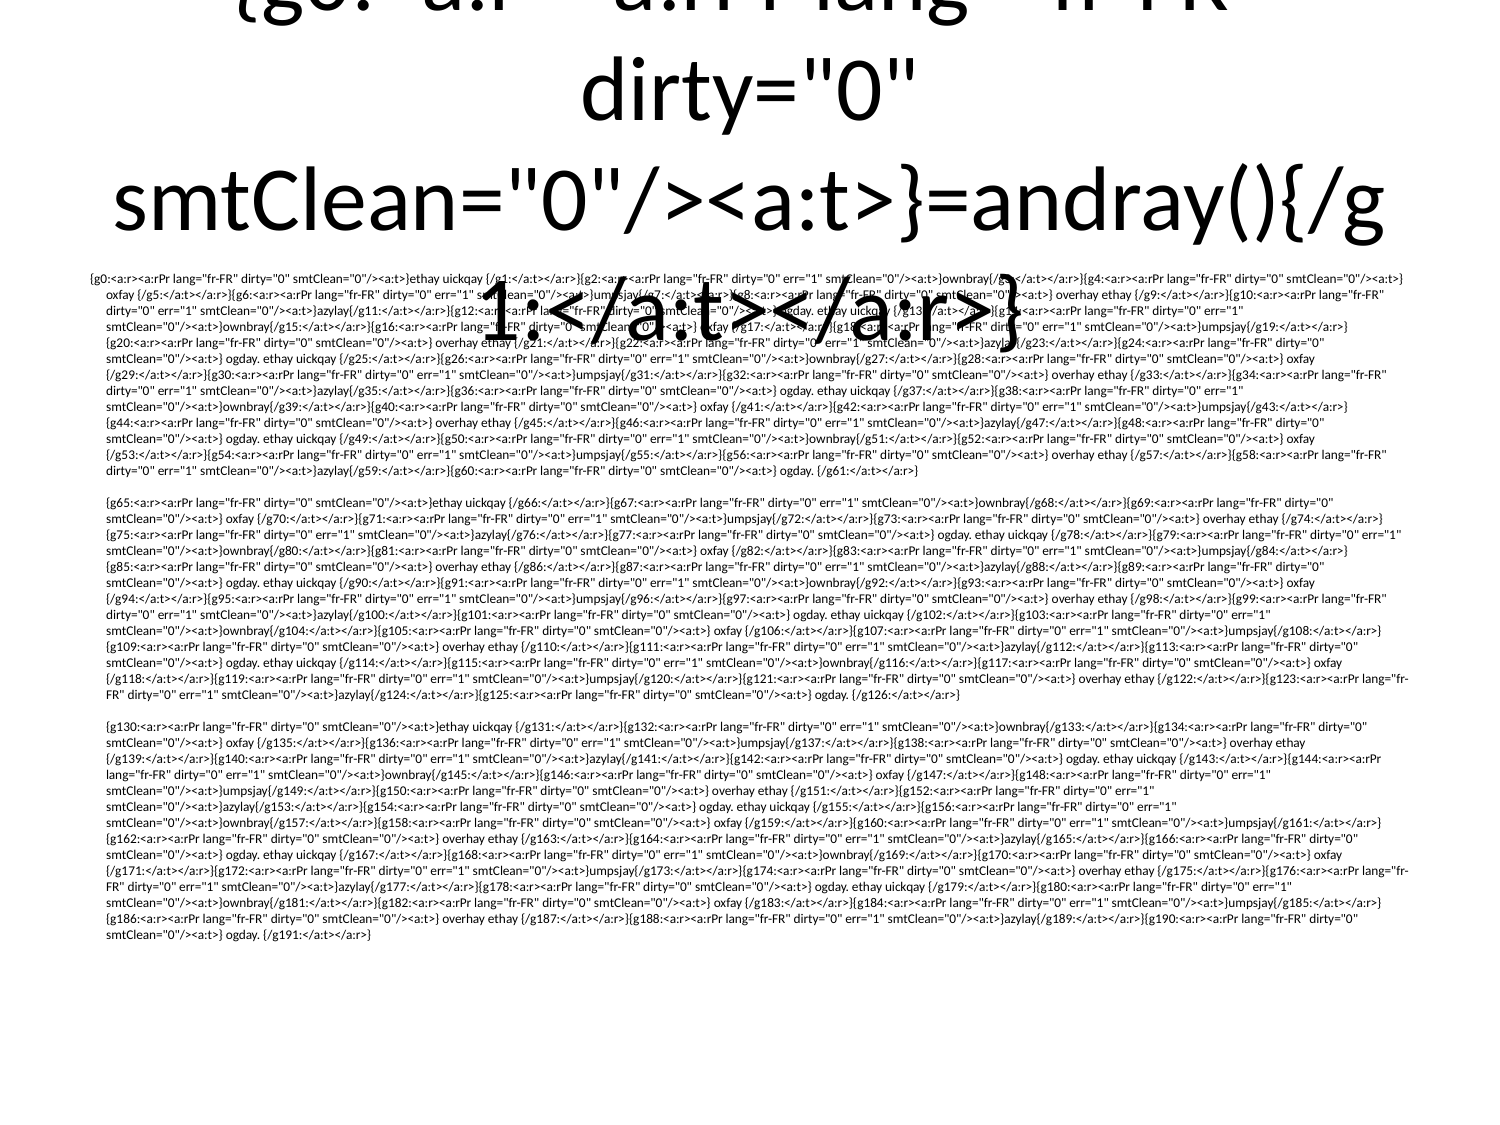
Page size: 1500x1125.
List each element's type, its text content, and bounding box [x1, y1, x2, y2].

title {g0:<a:r><a:rPr lang="fr-FR" dirty="0" smtClean="0"/><a:t>}=andray(){/g1:</a:t></a:r>} [75, 45, 1425, 233]
list {g0:<a:r><a:rPr lang="fr-FR" dirty="0" smtClean="0"/><a:t>}ethay uickqay {/g1:</a:t></a:r>}{g2:<a:r><a:rPr lang="fr-FR" dirty="0" err="1" smtClean="0"/><a:t>}ownbray{/g3:</a:t></a:r>}{g4:<a:r><a:rPr lang="fr-FR" dirty="0" smtClean="0"/><a:t>} oxfay {/g5:</a:t></a:r>}{g6:<a:r><a:rPr lang="fr-FR" dirty="0" err="1" smtClean="0"/><a:t>}umpsjay{/g7:</a:t></a:r>}{g8:<a:r><a:rPr lang="fr-FR" dirty="0" smtClean="0"/><a:t>} overhay ethay {/g9:</a:t></a:r>}{g10:<a:r><a:rPr lang="fr-FR" dirty="0" err="1" smtClean="0"/><a:t>}azylay{/g11:</a:t></a:r>}{g12:<a:r><a:rPr lang="fr-FR" dirty="0" smtClean="0"/><a:t>} ogday. ethay uickqay {/g13:</a:t></a:r>}{g14:<a:r><a:rPr lang="fr-FR" dirty="0" err="1" smtClean="0"/><a:t>}ownbray{/g15:</a:t></a:r>}{g16:<a:r><a:rPr lang="fr-FR" dirty="0" smtClean="0"/><a:t>} oxfay {/g17:</a:t></a:r>}{g18:<a:r><a:rPr lang="fr-FR" dirty="0" err="1" smtClean="0"/><a:t>}umpsjay{/g19:</a:t></a:r>}{g20:<a:r><a:rPr lang="fr-FR" dirty="0" smtClean="0"/><a:t>} overhay ethay {/g21:</a:t></a:r>}{g22:<a:r><a:rPr lang="fr-FR" dirty="0" err="1" smtClean="0"/><a:t>}azylay{/g23:</a:t></a:r>}{g24:<a:r><a:rPr lang="fr-FR" dirty="0" smtClean="0"/><a:t>} ogday. ethay uickqay {/g25:</a:t></a:r>}{g26:<a:r><a:rPr lang="fr-FR" dirty="0" err="1" smtClean="0"/><a:t>}ownbray{/g27:</a:t></a:r>}{g28:<a:r><a:rPr lang="fr-FR" dirty="0" smtClean="0"/><a:t>} oxfay {/g29:</a:t></a:r>}{g30:<a:r><a:rPr lang="fr-FR" dirty="0" err="1" smtClean="0"/><a:t>}umpsjay{/g31:</a:t></a:r>}{g32:<a:r><a:rPr lang="fr-FR" dirty="0" smtClean="0"/><a:t>} overhay ethay {/g33:</a:t></a:r>}{g34:<a:r><a:rPr lang="fr-FR" dirty="0" err="1" smtClean="0"/><a:t>}azylay{/g35:</a:t></a:r>}{g36:<a:r><a:rPr lang="fr-FR" dirty="0" smtClean="0"/><a:t>} ogday. ethay uickqay {/g37:</a:t></a:r>}{g38:<a:r><a:rPr lang="fr-FR" dirty="0" err="1" smtClean="0"/><a:t>}ownbray{/g39:</a:t></a:r>}{g40:<a:r><a:rPr lang="fr-FR" dirty="0" smtClean="0"/><a:t>} oxfay {/g41:</a:t></a:r>}{g42:<a:r><a:rPr lang="fr-FR" dirty="0" err="1" smtClean="0"/><a:t>}umpsjay{/g43:</a:t></a:r>}{g44:<a:r><a:rPr lang="fr-FR" dirty="0" smtClean="0"/><a:t>} overhay ethay {/g45:</a:t></a:r>}{g46:<a:r><a:rPr lang="fr-FR" dirty="0" err="1" smtClean="0"/><a:t>}azylay{/g47:</a:t></a:r>}{g48:<a:r><a:rPr lang="fr-FR" dirty="0" smtClean="0"/><a:t>} ogday. ethay uickqay {/g49:</a:t></a:r>}{g50:<a:r><a:rPr lang="fr-FR" dirty="0" err="1" smtClean="0"/><a:t>}ownbray{/g51:</a:t></a:r>}{g52:<a:r><a:rPr lang="fr-FR" dirty="0" smtClean="0"/><a:t>} oxfay {/g53:</a:t></a:r>}{g54:<a:r><a:rPr lang="fr-FR" dirty="0" err="1" smtClean="0"/><a:t>}umpsjay{/g55:</a:t></a:r>}{g56:<a:r><a:rPr lang="fr-FR" dirty="0" smtClean="0"/><a:t>} overhay ethay {/g57:</a:t></a:r>}{g58:<a:r><a:rPr lang="fr-FR" dirty="0" err="1" smtClean="0"/><a:t>}azylay{/g59:</a:t></a:r>}{g60:<a:r><a:rPr lang="fr-FR" dirty="0" smtClean="0"/><a:t>} ogday. {/g61:</a:t></a:r>} {g65:<a:r><a:rPr lang="fr-FR" dirty="0" smtClean="0"/><a:t>}ethay uickqay {/g66:</a:t></a:r>}{g67:<a:r><a:rPr lang="fr-FR" dirty="0" err="1" smtClean="0"/><a:t>}ownbray{/g68:</a:t></a:r>}{g69:<a:r><a:rPr lang="fr-FR" dirty="0" smtClean="0"/><a:t>} oxfay {/g70:</a:t></a:r>}{g71:<a:r><a:rPr lang="fr-FR" dirty="0" err="1" smtClean="0"/><a:t>}umpsjay{/g72:</a:t></a:r>}{g73:<a:r><a:rPr lang="fr-FR" dirty="0" smtClean="0"/><a:t>} overhay ethay {/g74:</a:t></a:r>}{g75:<a:r><a:rPr lang="fr-FR" dirty="0" err="1" smtClean="0"/><a:t>}azylay{/g76:</a:t></a:r>}{g77:<a:r><a:rPr lang="fr-FR" dirty="0" smtClean="0"/><a:t>} ogday. ethay uickqay {/g78:</a:t></a:r>}{g79:<a:r><a:rPr lang="fr-FR" dirty="0" err="1" smtClean="0"/><a:t>}ownbray{/g80:</a:t></a:r>}{g81:<a:r><a:rPr lang="fr-FR" dirty="0" smtClean="0"/><a:t>} oxfay {/g82:</a:t></a:r>}{g83:<a:r><a:rPr lang="fr-FR" dirty="0" err="1" smtClean="0"/><a:t>}umpsjay{/g84:</a:t></a:r>}{g85:<a:r><a:rPr lang="fr-FR" dirty="0" smtClean="0"/><a:t>} overhay ethay {/g86:</a:t></a:r>}{g87:<a:r><a:rPr lang="fr-FR" dirty="0" err="1" smtClean="0"/><a:t>}azylay{/g88:</a:t></a:r>}{g89:<a:r><a:rPr lang="fr-FR" dirty="0" smtClean="0"/><a:t>} ogday. ethay uickqay {/g90:</a:t></a:r>}{g91:<a:r><a:rPr lang="fr-FR" dirty="0" err="1" smtClean="0"/><a:t>}ownbray{/g92:</a:t></a:r>}{g93:<a:r><a:rPr lang="fr-FR" dirty="0" smtClean="0"/><a:t>} oxfay {/g94:</a:t></a:r>}{g95:<a:r><a:rPr lang="fr-FR" dirty="0" err="1" smtClean="0"/><a:t>}umpsjay{/g96:</a:t></a:r>}{g97:<a:r><a:rPr lang="fr-FR" dirty="0" smtClean="0"/><a:t>} overhay ethay {/g98:</a:t></a:r>}{g99:<a:r><a:rPr lang="fr-FR" dirty="0" err="1" smtClean="0"/><a:t>}azylay{/g100:</a:t></a:r>}{g101:<a:r><a:rPr lang="fr-FR" dirty="0" smtClean="0"/><a:t>} ogday. ethay uickqay {/g102:</a:t></a:r>}{g103:<a:r><a:rPr lang="fr-FR" dirty="0" err="1" smtClean="0"/><a:t>}ownbray{/g104:</a:t></a:r>}{g105:<a:r><a:rPr lang="fr-FR" dirty="0" smtClean="0"/><a:t>} oxfay {/g106:</a:t></a:r>}{g107:<a:r><a:rPr lang="fr-FR" dirty="0" err="1" smtClean="0"/><a:t>}umpsjay{/g108:</a:t></a:r>}{g109:<a:r><a:rPr lang="fr-FR" dirty="0" smtClean="0"/><a:t>} overhay ethay {/g110:</a:t></a:r>}{g111:<a:r><a:rPr lang="fr-FR" dirty="0" err="1" smtClean="0"/><a:t>}azylay{/g112:</a:t></a:r>}{g113:<a:r><a:rPr lang="fr-FR" dirty="0" smtClean="0"/><a:t>} ogday. ethay uickqay {/g114:</a:t></a:r>}{g115:<a:r><a:rPr lang="fr-FR" dirty="0" err="1" smtClean="0"/><a:t>}ownbray{/g116:</a:t></a:r>}{g117:<a:r><a:rPr lang="fr-FR" dirty="0" smtClean="0"/><a:t>} oxfay {/g118:</a:t></a:r>}{g119:<a:r><a:rPr lang="fr-FR" dirty="0" err="1" smtClean="0"/><a:t>}umpsjay{/g120:</a:t></a:r>}{g121:<a:r><a:rPr lang="fr-FR" dirty="0" smtClean="0"/><a:t>} overhay ethay {/g122:</a:t></a:r>}{g123:<a:r><a:rPr lang="fr-FR" dirty="0" err="1" smtClean="0"/><a:t>}azylay{/g124:</a:t></a:r>}{g125:<a:r><a:rPr lang="fr-FR" dirty="0" smtClean="0"/><a:t>} ogday. {/g126:</a:t></a:r>} {g130:<a:r><a:rPr lang="fr-FR" dirty="0" smtClean="0"/><a:t>}ethay uickqay {/g131:</a:t></a:r>}{g132:<a:r><a:rPr lang="fr-FR" dirty="0" err="1" smtClean="0"/><a:t>}ownbray{/g133:</a:t></a:r>}{g134:<a:r><a:rPr lang="fr-FR" dirty="0" smtClean="0"/><a:t>} oxfay {/g135:</a:t></a:r>}{g136:<a:r><a:rPr lang="fr-FR" dirty="0" err="1" smtClean="0"/><a:t>}umpsjay{/g137:</a:t></a:r>}{g138:<a:r><a:rPr lang="fr-FR" dirty="0" smtClean="0"/><a:t>} overhay ethay {/g139:</a:t></a:r>}{g140:<a:r><a:rPr lang="fr-FR" dirty="0" err="1" smtClean="0"/><a:t>}azylay{/g141:</a:t></a:r>}{g142:<a:r><a:rPr lang="fr-FR" dirty="0" smtClean="0"/><a:t>} ogday. ethay uickqay {/g143:</a:t></a:r>}{g144:<a:r><a:rPr lang="fr-FR" dirty="0" err="1" smtClean="0"/><a:t>}ownbray{/g145:</a:t></a:r>}{g146:<a:r><a:rPr lang="fr-FR" dirty="0" smtClean="0"/><a:t>} oxfay {/g147:</a:t></a:r>}{g148:<a:r><a:rPr lang="fr-FR" dirty="0" err="1" smtClean="0"/><a:t>}umpsjay{/g149:</a:t></a:r>}{g150:<a:r><a:rPr lang="fr-FR" dirty="0" smtClean="0"/><a:t>} overhay ethay {/g151:</a:t></a:r>}{g152:<a:r><a:rPr lang="fr-FR" dirty="0" err="1" smtClean="0"/><a:t>}azylay{/g153:</a:t></a:r>}{g154:<a:r><a:rPr lang="fr-FR" dirty="0" smtClean="0"/><a:t>} ogday. ethay uickqay {/g155:</a:t></a:r>}{g156:<a:r><a:rPr lang="fr-FR" dirty="0" err="1" smtClean="0"/><a:t>}ownbray{/g157:</a:t></a:r>}{g158:<a:r><a:rPr lang="fr-FR" dirty="0" smtClean="0"/><a:t>} oxfay {/g159:</a:t></a:r>}{g160:<a:r><a:rPr lang="fr-FR" dirty="0" err="1" smtClean="0"/><a:t>}umpsjay{/g161:</a:t></a:r>}{g162:<a:r><a:rPr lang="fr-FR" dirty="0" smtClean="0"/><a:t>} overhay ethay {/g163:</a:t></a:r>}{g164:<a:r><a:rPr lang="fr-FR" dirty="0" err="1" smtClean="0"/><a:t>}azylay{/g165:</a:t></a:r>}{g166:<a:r><a:rPr lang="fr-FR" dirty="0" smtClean="0"/><a:t>} ogday. ethay uickqay {/g167:</a:t></a:r>}{g168:<a:r><a:rPr lang="fr-FR" dirty="0" err="1" smtClean="0"/><a:t>}ownbray{/g169:</a:t></a:r>}{g170:<a:r><a:rPr lang="fr-FR" dirty="0" smtClean="0"/><a:t>} oxfay {/g171:</a:t></a:r>}{g172:<a:r><a:rPr lang="fr-FR" dirty="0" err="1" smtClean="0"/><a:t>}umpsjay{/g173:</a:t></a:r>}{g174:<a:r><a:rPr lang="fr-FR" dirty="0" smtClean="0"/><a:t>} overhay ethay {/g175:</a:t></a:r>}{g176:<a:r><a:rPr lang="fr-FR" dirty="0" err="1" smtClean="0"/><a:t>}azylay{/g177:</a:t></a:r>}{g178:<a:r><a:rPr lang="fr-FR" dirty="0" smtClean="0"/><a:t>} ogday. ethay uickqay {/g179:</a:t></a:r>}{g180:<a:r><a:rPr lang="fr-FR" dirty="0" err="1" smtClean="0"/><a:t>}ownbray{/g181:</a:t></a:r>}{g182:<a:r><a:rPr lang="fr-FR" dirty="0" smtClean="0"/><a:t>} oxfay {/g183:</a:t></a:r>}{g184:<a:r><a:rPr lang="fr-FR" dirty="0" err="1" smtClean="0"/><a:t>}umpsjay{/g185:</a:t></a:r>}{g186:<a:r><a:rPr lang="fr-FR" dirty="0" smtClean="0"/><a:t>} overhay ethay {/g187:</a:t></a:r>}{g188:<a:r><a:rPr lang="fr-FR" dirty="0" err="1" smtClean="0"/><a:t>}azylay{/g189:</a:t></a:r>}{g190:<a:r><a:rPr lang="fr-FR" dirty="0" smtClean="0"/><a:t>} ogday. {/g191:</a:t></a:r>} [75, 262, 1425, 1005]
